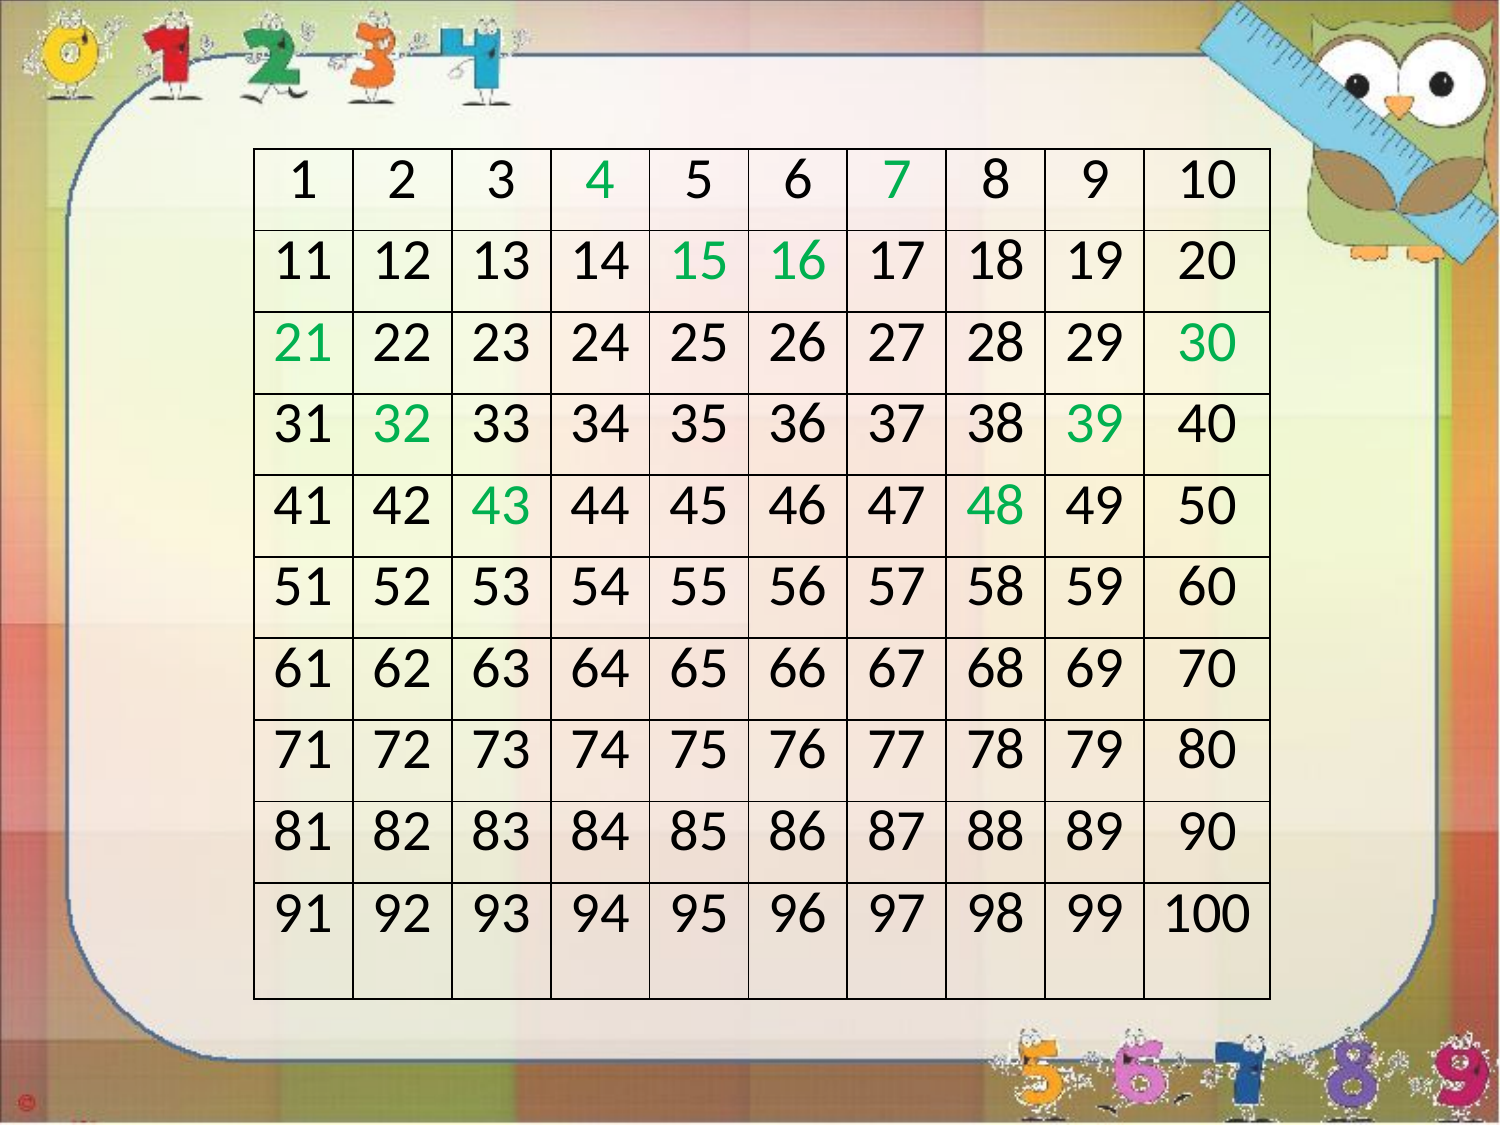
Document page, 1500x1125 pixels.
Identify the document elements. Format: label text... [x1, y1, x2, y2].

table_cell 75 [650, 721, 748, 801]
table_cell 29 [1046, 313, 1143, 393]
table_cell 48 [947, 476, 1044, 556]
table_cell 39 [1046, 395, 1143, 474]
table_cell 46 [749, 476, 846, 556]
table_cell 32 [354, 395, 451, 474]
table_cell 26 [749, 313, 846, 393]
table_cell 35 [650, 395, 748, 474]
table_header 9 [1046, 150, 1143, 230]
table_cell 52 [354, 558, 451, 637]
table_cell 41 [255, 476, 352, 556]
table_cell 67 [848, 639, 945, 719]
table_cell 57 [848, 558, 945, 637]
table_cell 73 [453, 721, 550, 801]
table_cell 16 [749, 231, 846, 311]
table_cell 60 [1145, 558, 1269, 637]
table_header 6 [749, 150, 846, 230]
table_cell 31 [255, 395, 352, 474]
table_cell 81 [255, 802, 352, 882]
table_cell 94 [552, 884, 649, 998]
table_cell 63 [453, 639, 550, 719]
table_cell 30 [1145, 313, 1269, 393]
table_cell 98 [947, 884, 1044, 998]
table_cell 17 [848, 231, 945, 311]
table_cell 69 [1046, 639, 1143, 719]
table_cell 83 [453, 802, 550, 882]
table_cell 55 [650, 558, 748, 637]
table_cell 27 [848, 313, 945, 393]
table_header 2 [354, 150, 451, 230]
table_cell 99 [1046, 884, 1143, 998]
table_header 3 [453, 150, 550, 230]
table_cell 58 [947, 558, 1044, 637]
table_cell 96 [749, 884, 846, 998]
table_cell 92 [354, 884, 451, 998]
table_cell 84 [552, 802, 649, 882]
table_cell 76 [749, 721, 846, 801]
table_cell 43 [453, 476, 550, 556]
table_cell 56 [749, 558, 846, 637]
table_cell 38 [947, 395, 1044, 474]
table_cell 51 [255, 558, 352, 637]
table_cell 49 [1046, 476, 1143, 556]
table_cell 79 [1046, 721, 1143, 801]
table_cell 59 [1046, 558, 1143, 637]
table_header 8 [947, 150, 1044, 230]
table_cell 89 [1046, 802, 1143, 882]
table_cell 65 [650, 639, 748, 719]
table_header 10 [1145, 150, 1269, 230]
table_cell 11 [255, 231, 352, 311]
table_cell 37 [848, 395, 945, 474]
table_cell 42 [354, 476, 451, 556]
table_cell 47 [848, 476, 945, 556]
table_cell 97 [848, 884, 945, 998]
table_cell 66 [749, 639, 846, 719]
table_cell 53 [453, 558, 550, 637]
table_cell 40 [1145, 395, 1269, 474]
table_cell 12 [354, 231, 451, 311]
table_cell 80 [1145, 721, 1269, 801]
table_cell 14 [552, 231, 649, 311]
table_cell 15 [650, 231, 748, 311]
table_cell 61 [255, 639, 352, 719]
table_cell 20 [1145, 231, 1269, 311]
table_cell 23 [453, 313, 550, 393]
table_cell 93 [453, 884, 550, 998]
table_cell 50 [1145, 476, 1269, 556]
table_cell 71 [255, 721, 352, 801]
table_cell 88 [947, 802, 1044, 882]
table_cell 28 [947, 313, 1044, 393]
table_header 4 [552, 150, 649, 230]
table_header 5 [650, 150, 748, 230]
table_cell 72 [354, 721, 451, 801]
table_cell 78 [947, 721, 1044, 801]
table_cell 62 [354, 639, 451, 719]
table_cell 87 [848, 802, 945, 882]
table_header 1 [255, 150, 352, 230]
table_cell 95 [650, 884, 748, 998]
table_cell 25 [650, 313, 748, 393]
table_cell 100 [1145, 884, 1269, 998]
table_cell 19 [1046, 231, 1143, 311]
table_cell 45 [650, 476, 748, 556]
table_cell 90 [1145, 802, 1269, 882]
table_cell 22 [354, 313, 451, 393]
table_cell 70 [1145, 639, 1269, 719]
table_cell 64 [552, 639, 649, 719]
table_cell 36 [749, 395, 846, 474]
table_cell 68 [947, 639, 1044, 719]
table_cell 44 [552, 476, 649, 556]
table_cell 77 [848, 721, 945, 801]
table_cell 18 [947, 231, 1044, 311]
table_cell 85 [650, 802, 748, 882]
table_cell 24 [552, 313, 649, 393]
table_cell 34 [552, 395, 649, 474]
table_cell 91 [255, 884, 352, 998]
table_header 7 [848, 150, 945, 230]
table_cell 21 [255, 313, 352, 393]
table_cell 74 [552, 721, 649, 801]
table_cell 33 [453, 395, 550, 474]
table_cell 82 [354, 802, 451, 882]
table_cell 54 [552, 558, 649, 637]
table_cell 13 [453, 231, 550, 311]
table_cell 86 [749, 802, 846, 882]
